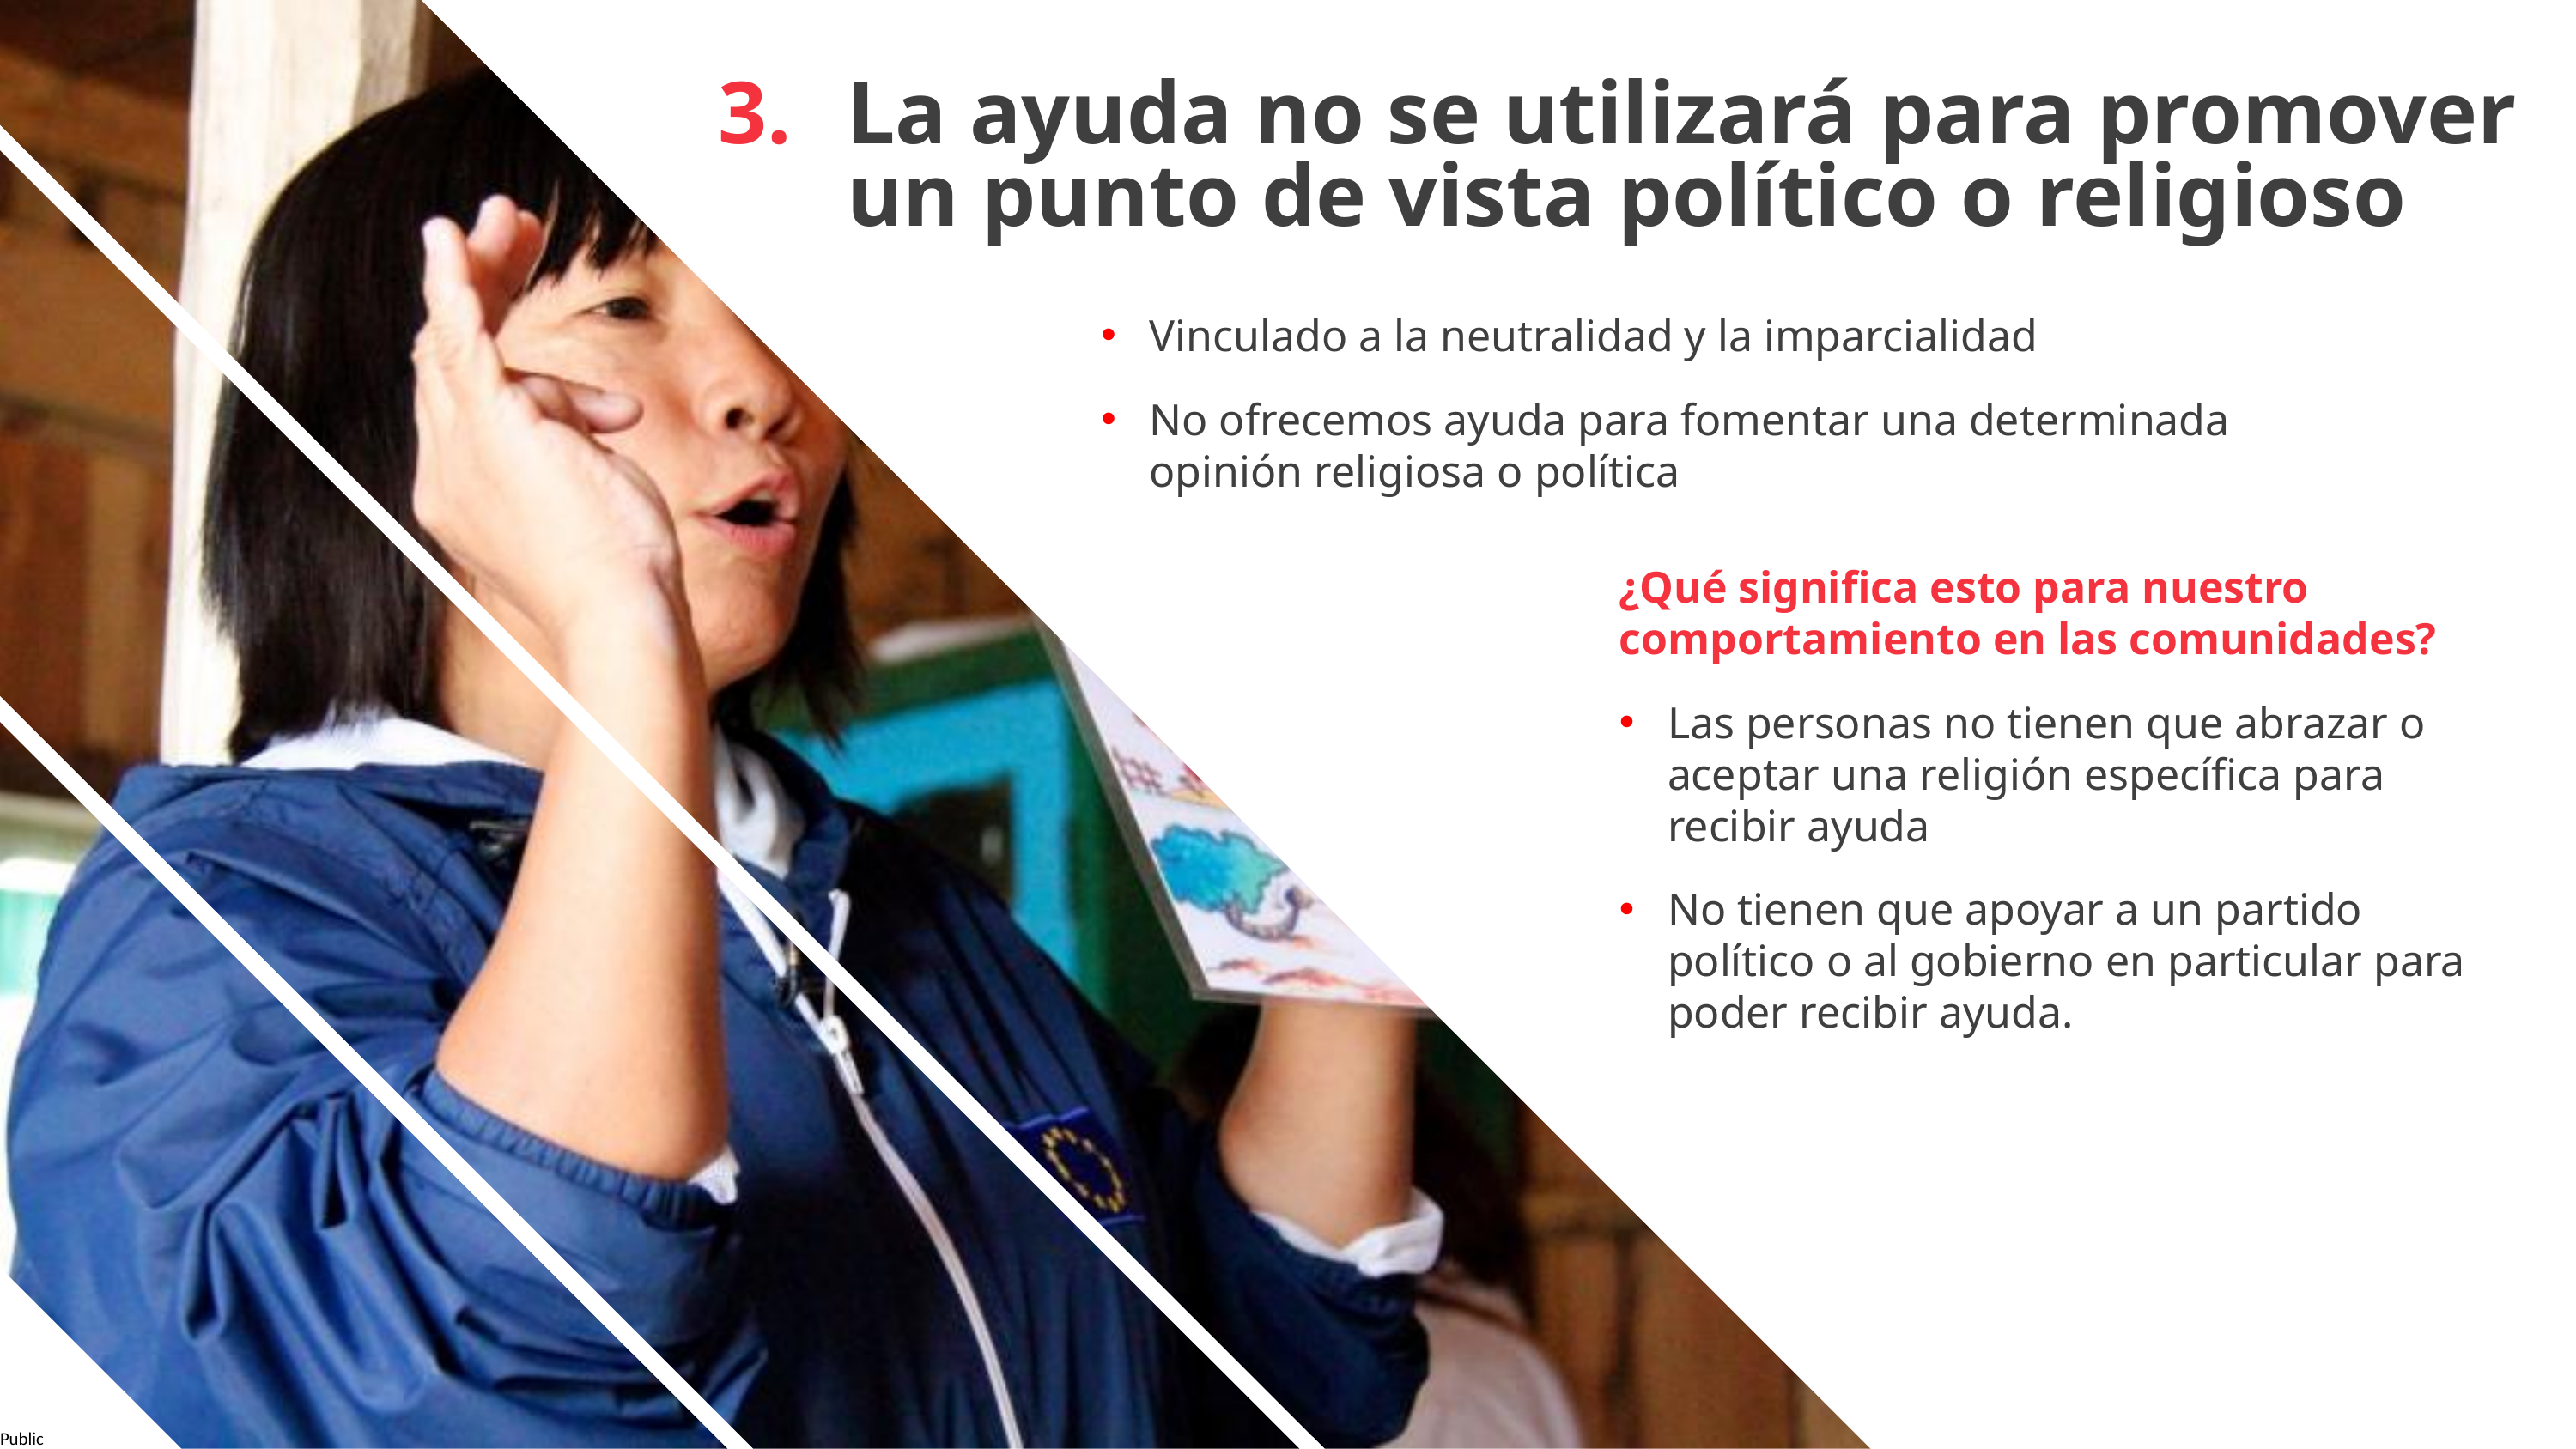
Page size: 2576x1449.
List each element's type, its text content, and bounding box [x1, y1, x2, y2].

text_box La ayuda no se utilizará para promover un punto de vista político o religioso [1871, 71, 2576, 250]
text_box ¿Qué significa esto para nuestro comportamiento en las comunidades? Las personas no tienen que abrazar o aceptar una religión específica para recibir ayuda No tienen que apoyar a un partido político o al gobierno en particular para poder recibir ayuda. [1871, 554, 2512, 1211]
picture [0, 0, 1871, 1449]
text_box Vinculado a la neutralidad y la imparcialidad No ofrecemos ayuda para fomentar una determinada opinión religiosa o política [1871, 302, 2248, 502]
